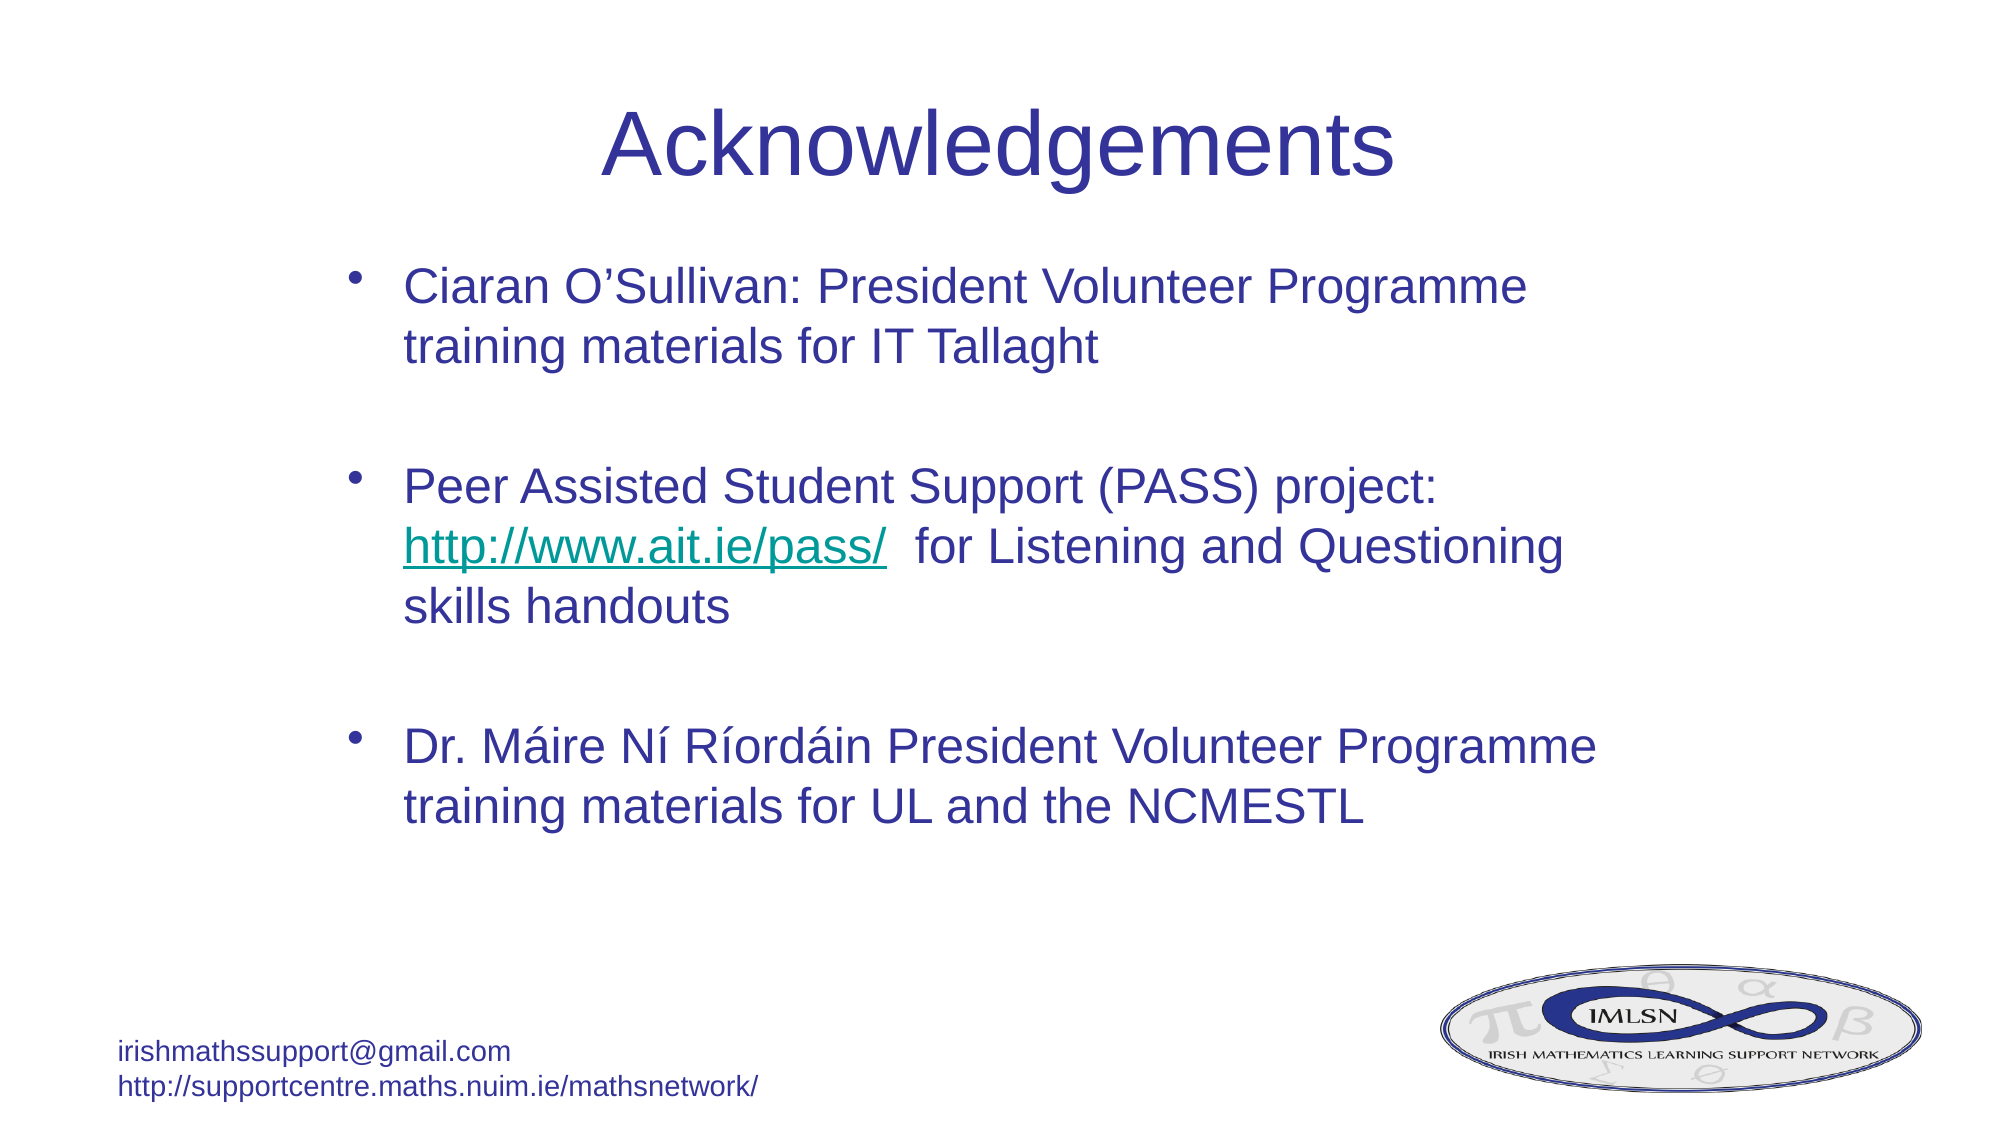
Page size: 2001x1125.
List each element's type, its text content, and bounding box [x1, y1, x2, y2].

picture [1440, 964, 1922, 1093]
title Acknowledgements [99, 45, 1900, 233]
list Ciaran O’Sullivan: President Volunteer Programme training materials for IT Tallaght Peer Assisted Student Support (PASS) project: http://www.ait.ie/pass/ for Listening and Questioning skills handouts Dr. Máire Ní Ríordáin President Volunteer Programme training materials for UL and the NCMESTL [332, 246, 1682, 903]
footer irishmathssupport@gmail.com http://supportcentre.maths.nuim.ie/mathsnetwork/ [102, 1024, 1410, 1103]
